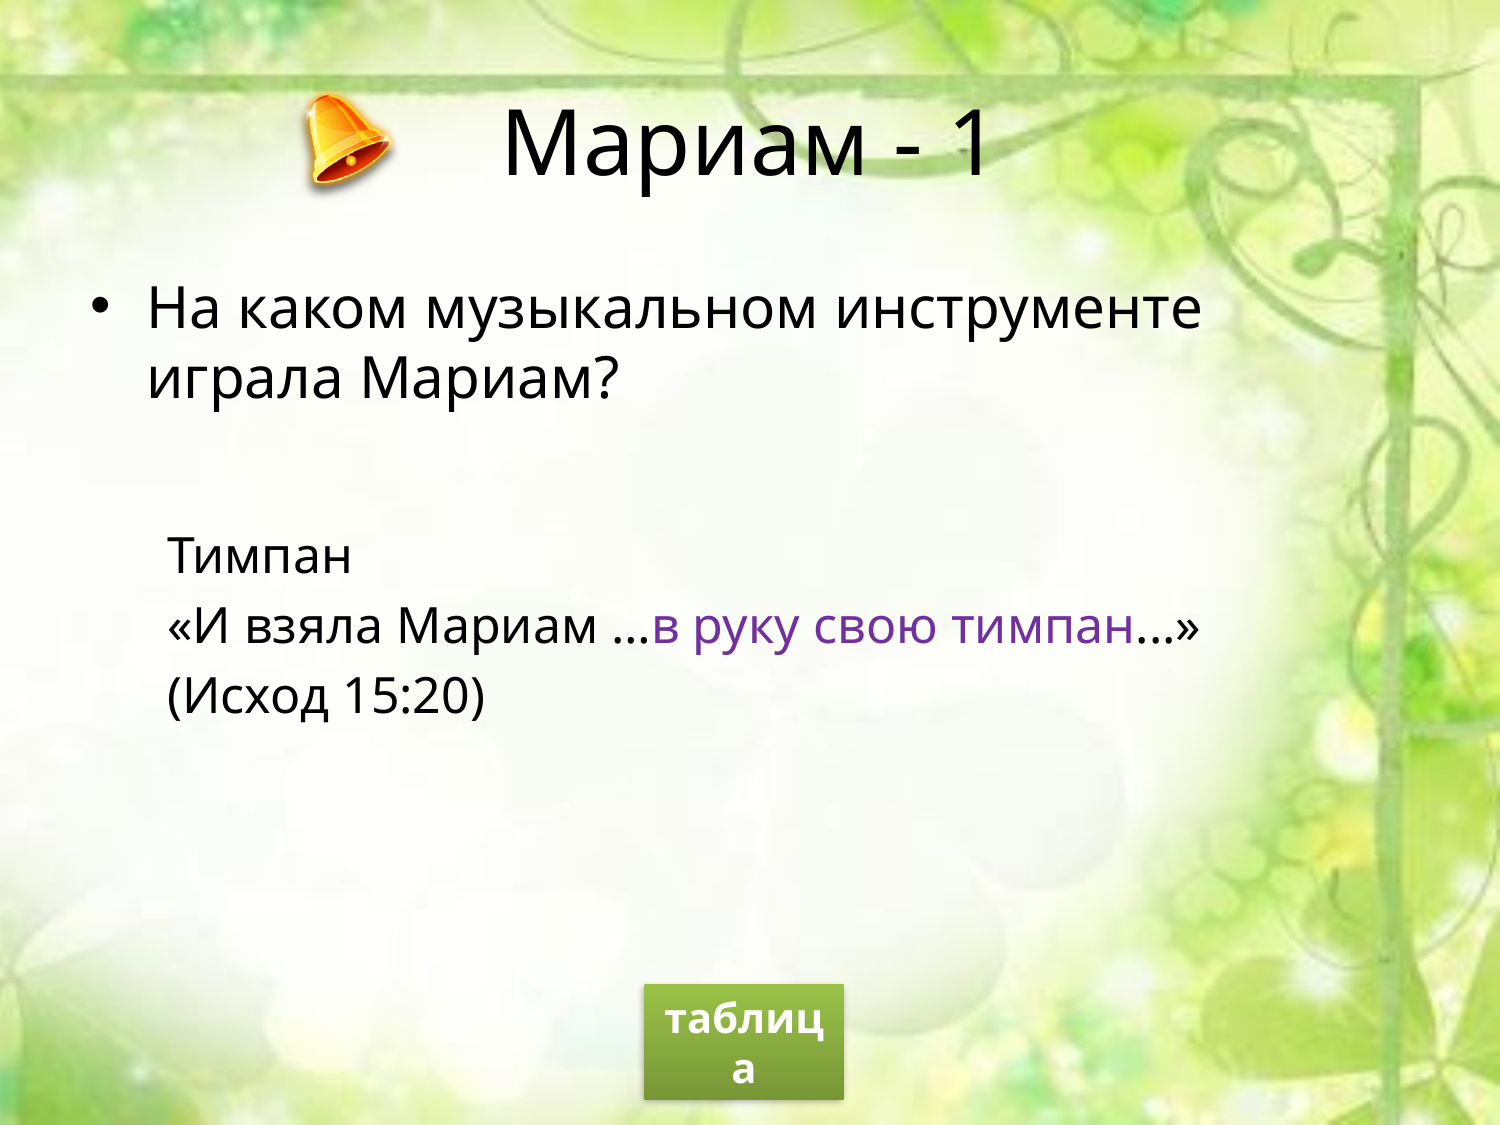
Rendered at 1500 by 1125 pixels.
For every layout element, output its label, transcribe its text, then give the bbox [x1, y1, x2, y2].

title Мариам - 1 [75, 45, 1425, 233]
list Тимпан «И взяла Мариам …в руку свою тимпан...» (Исход 15:20) [152, 515, 1254, 891]
picture [0, 0, 1500, 1125]
list На каком музыкальном инструменте играла Мариам? [75, 262, 1372, 446]
text_box таблица [644, 984, 844, 1100]
